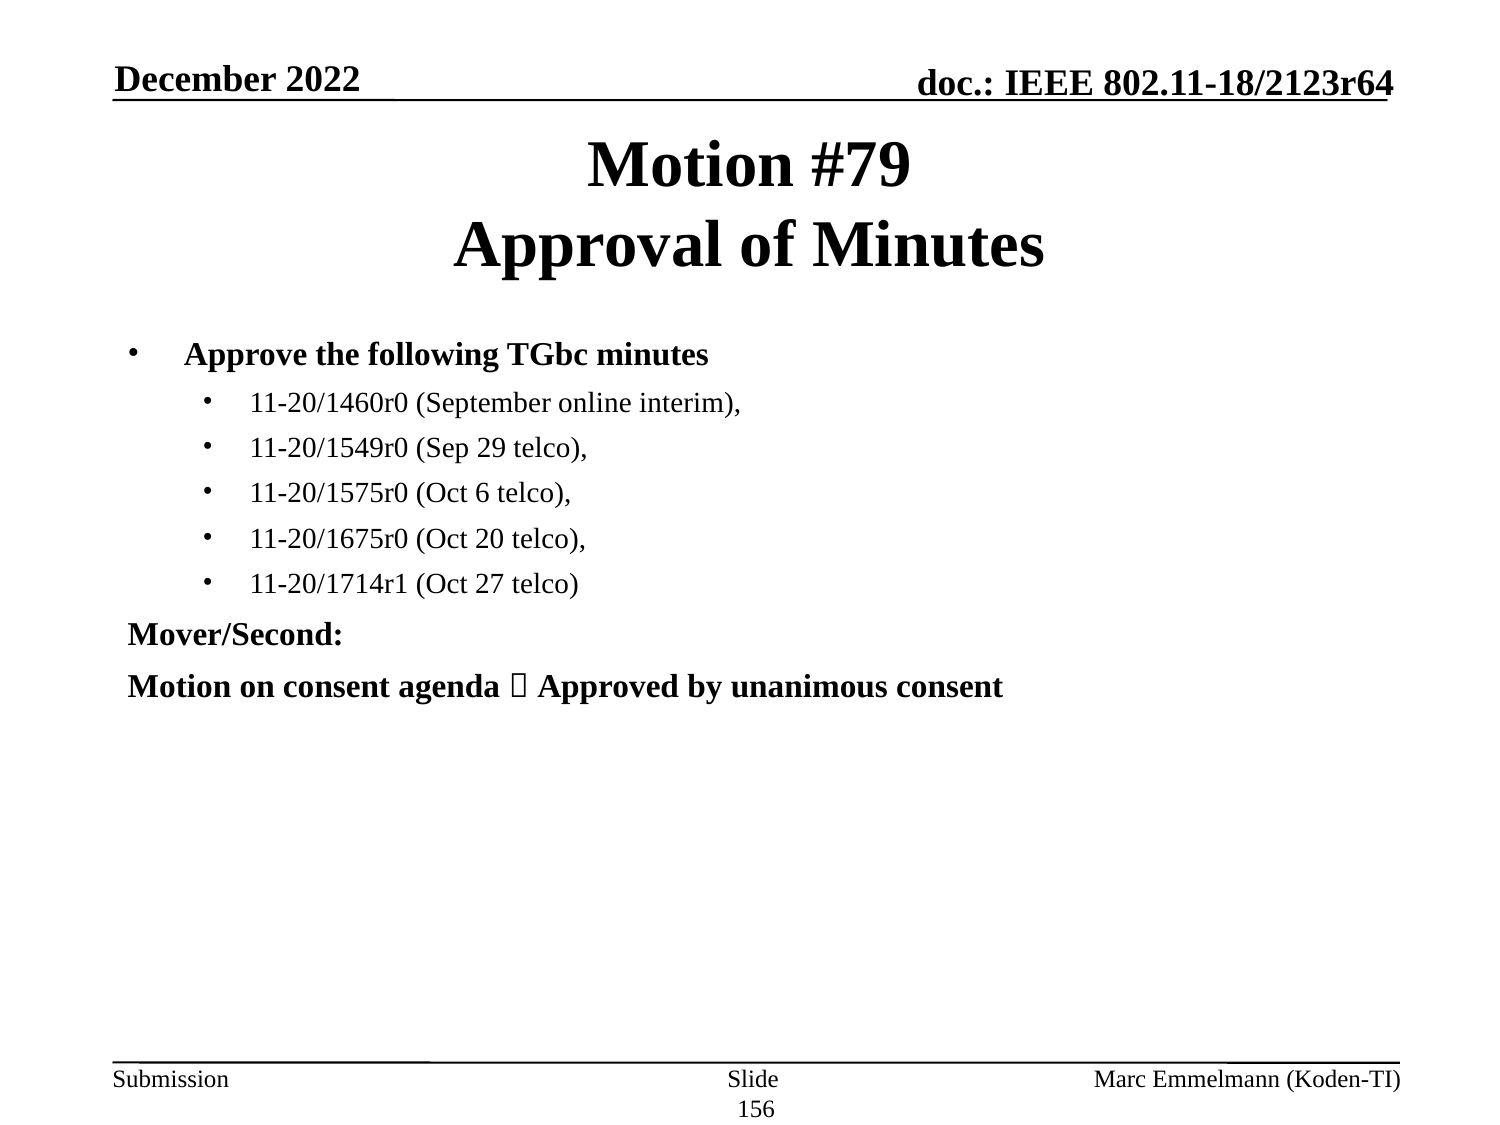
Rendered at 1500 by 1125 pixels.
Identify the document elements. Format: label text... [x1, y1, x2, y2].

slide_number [114, 54, 423, 100]
list Approve the following TGbc minutes 11-20/1460r0 (September online interim), 11-20/1549r0 (Sep 29 telco), 11-20/1575r0 (Oct 6 telco), 11-20/1675r0 (Oct 20 telco), 11-20/1714r1 (Oct 27 telco) Mover/Second: Motion on consent agenda  Approved by unanimous consent [112, 324, 1388, 1000]
footer Marc Emmelmann (Koden-TI) [878, 1061, 1402, 1093]
title Motion #79 Approval of Minutes [112, 112, 1388, 288]
slide_number Slide 156 [712, 1061, 800, 1123]
